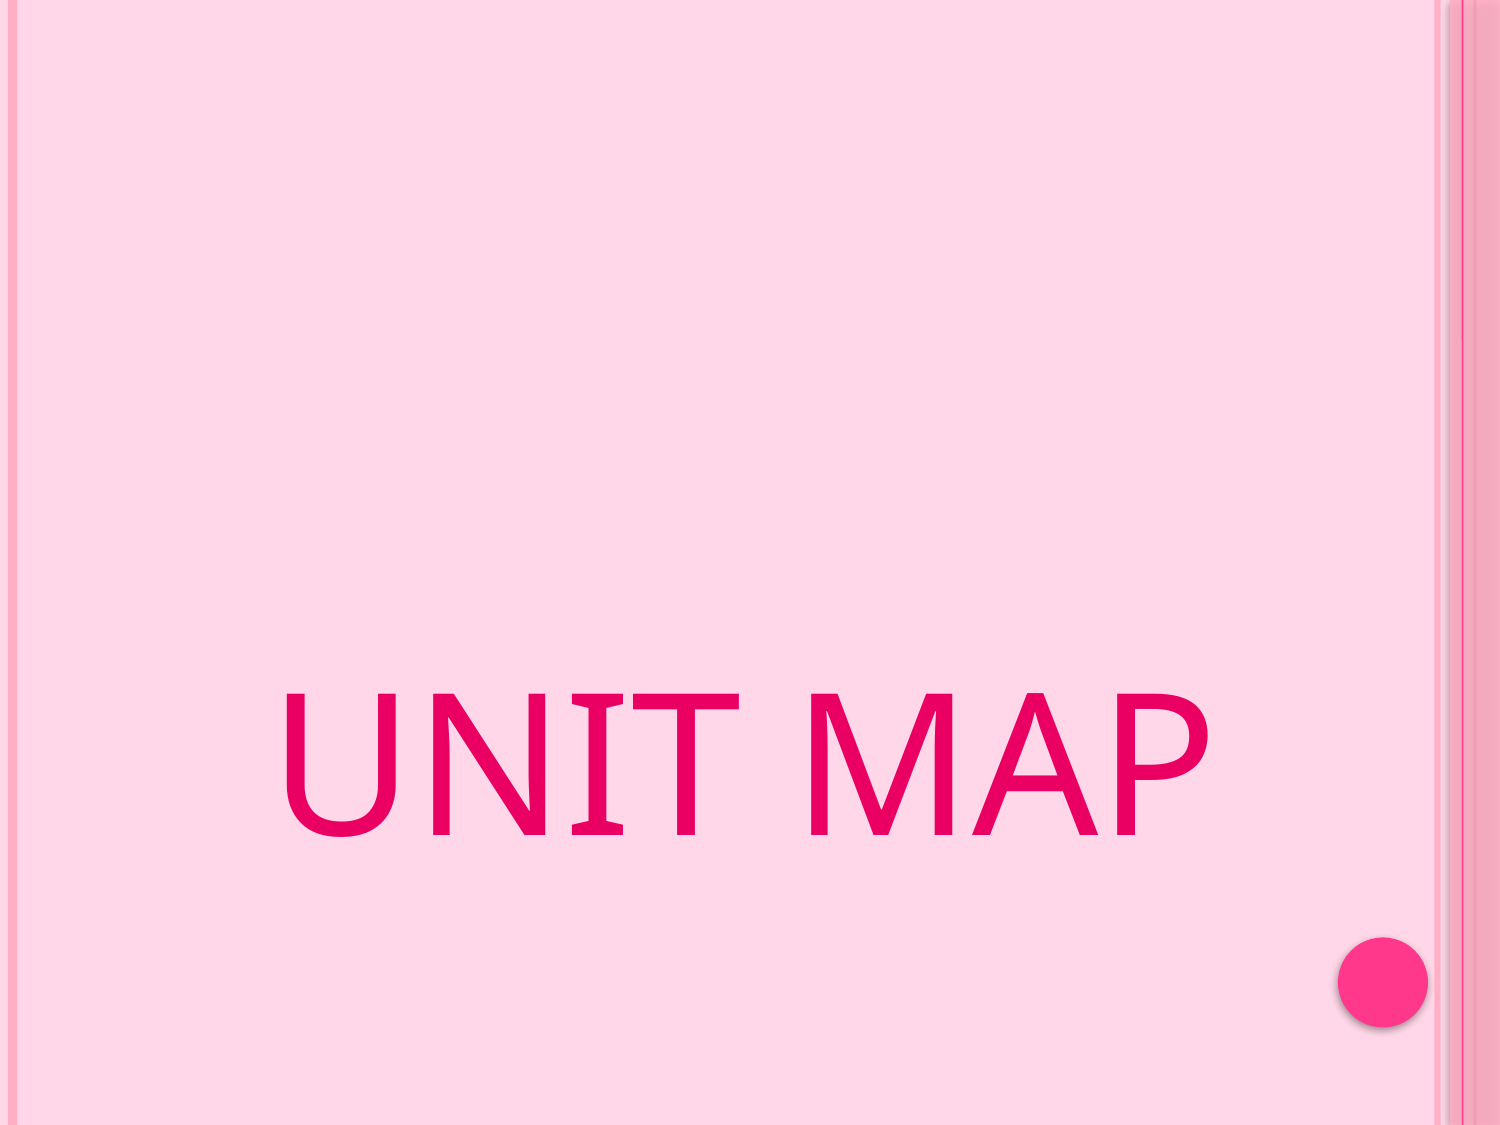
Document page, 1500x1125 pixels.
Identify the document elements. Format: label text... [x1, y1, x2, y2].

title UNIT MAP [41, 45, 1447, 1083]
